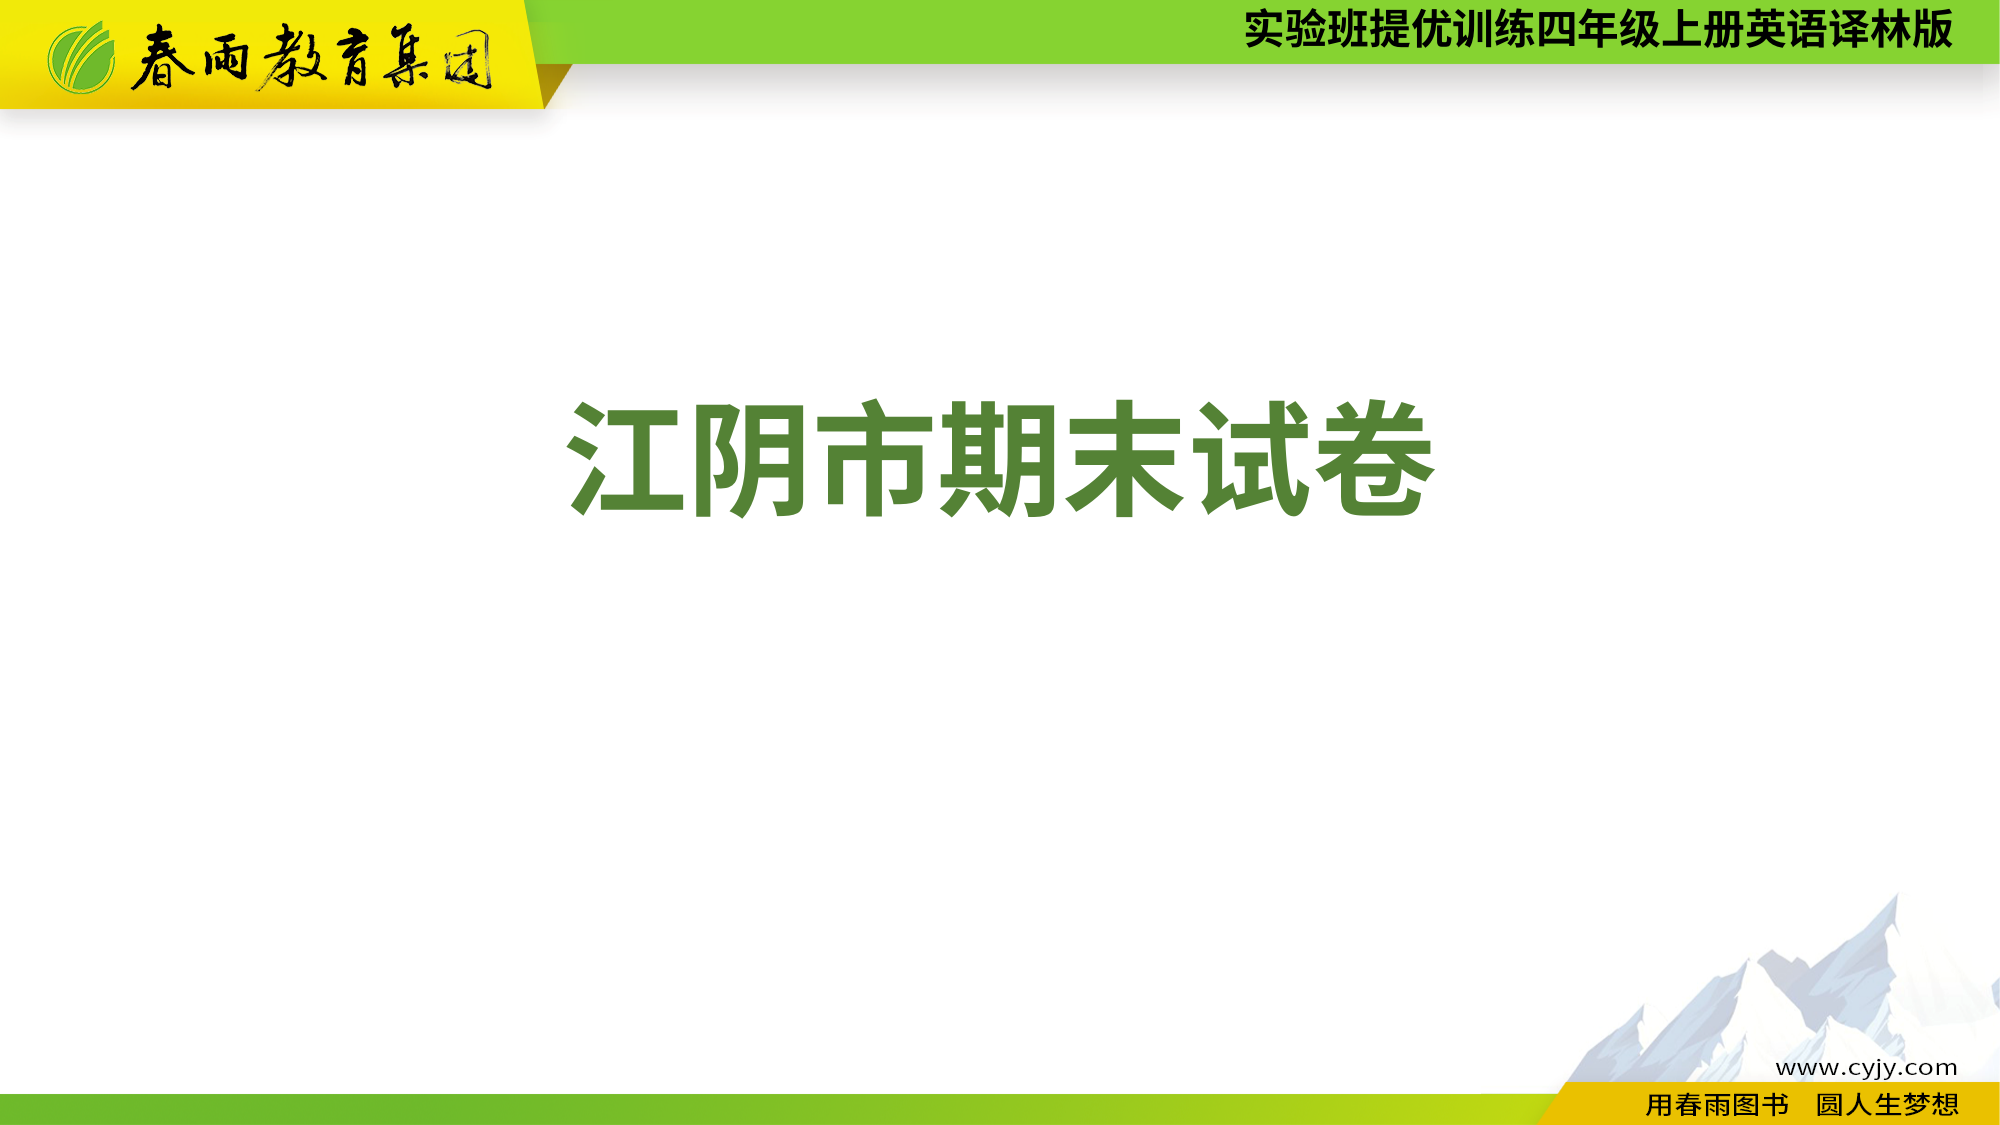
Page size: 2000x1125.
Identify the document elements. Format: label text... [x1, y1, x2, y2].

text_box 江阴市期末试卷 [0, 298, 2000, 539]
picture [0, 0, 2000, 298]
picture [0, 539, 2000, 1125]
